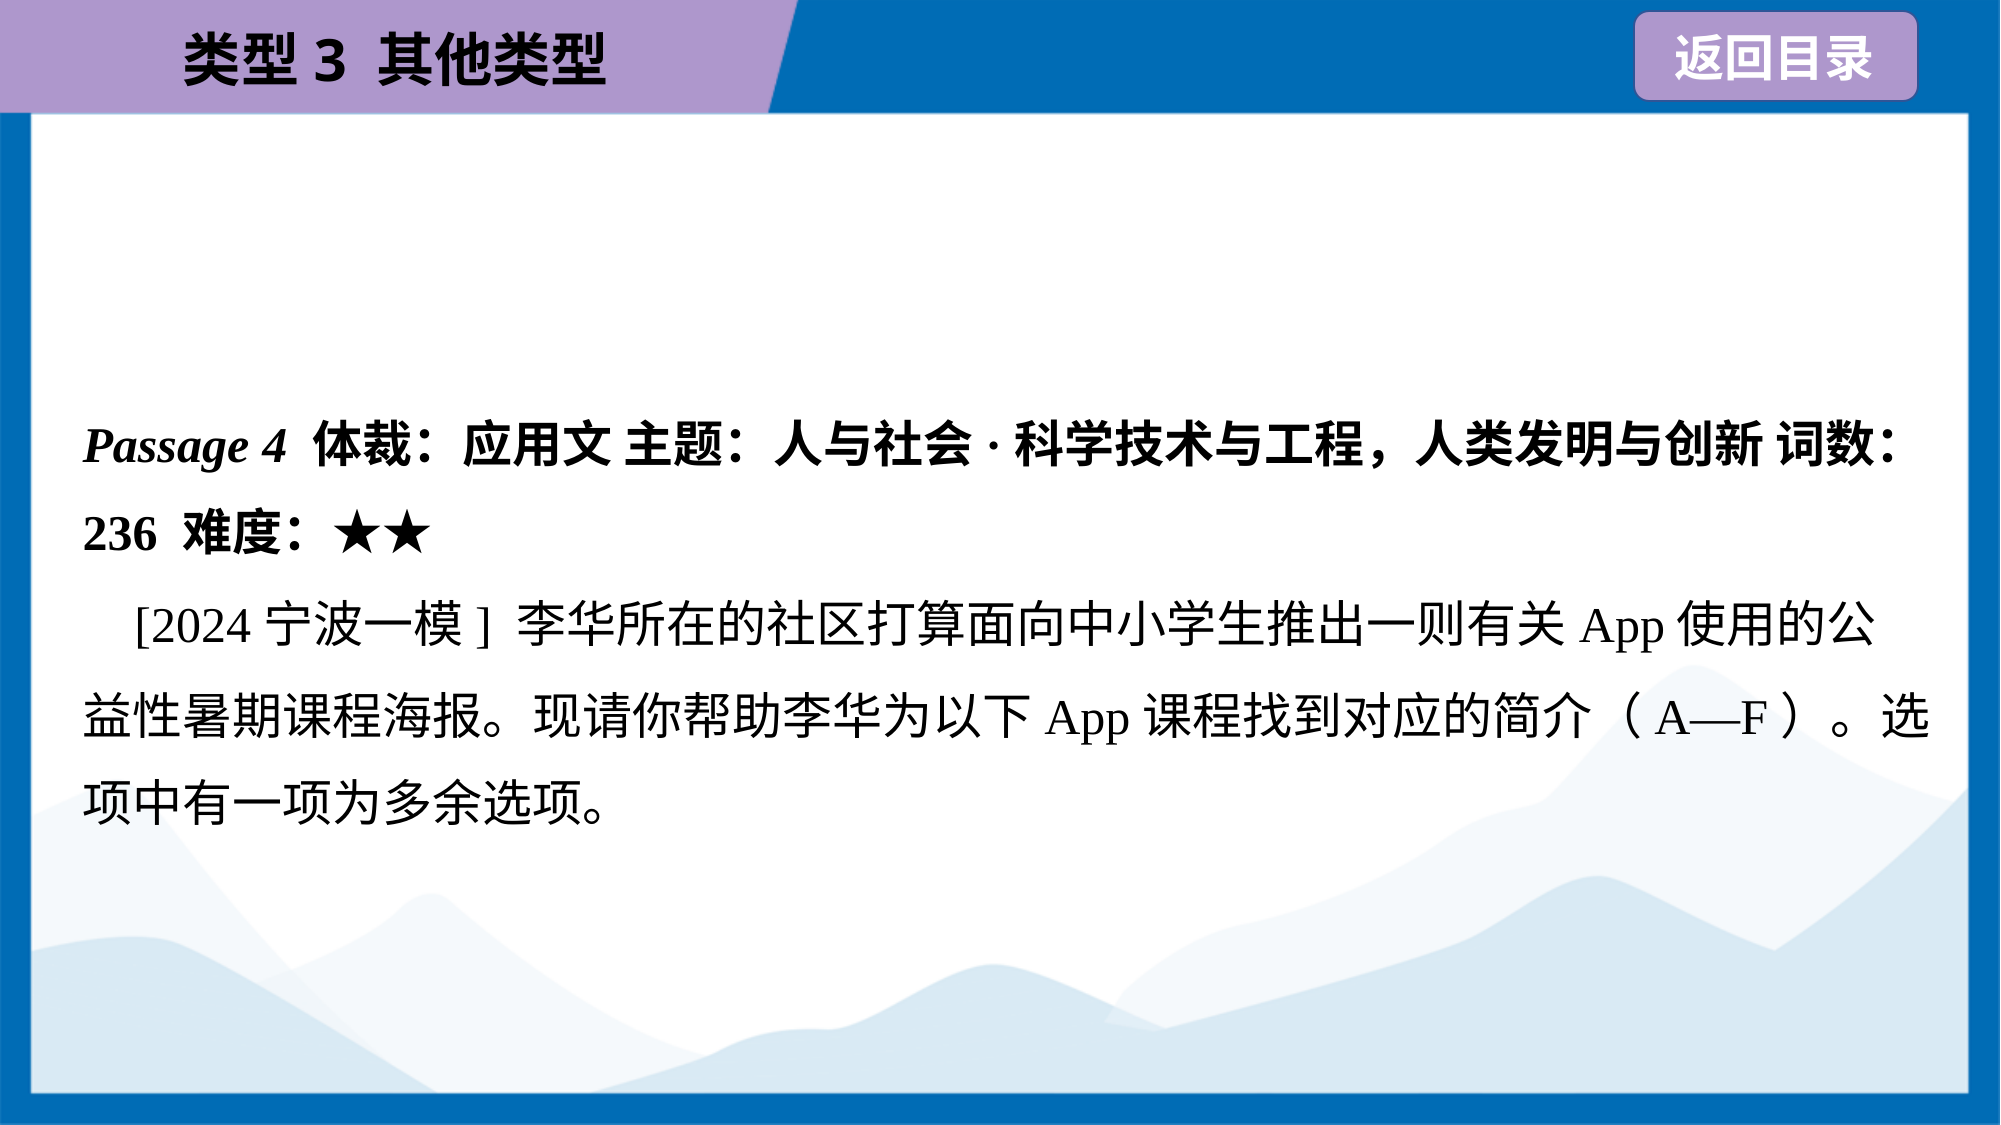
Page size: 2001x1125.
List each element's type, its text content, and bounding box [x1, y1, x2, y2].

text_box Passage 4 体裁：应用文 主题：人与社会·科学技术与工程，人类发明与创新 词数： 236 难度：★★ [82, 380, 1917, 551]
text_box [2024宁波一模] 李华所在的社区打算面向中小学生推出一则有关App使用的公 益性暑期课程海报。现请你帮助李华为以下App课程找到对应的简介（A—F）。选 项中有一项为多余选项。 [82, 560, 1917, 822]
picture [0, 0, 2000, 1125]
